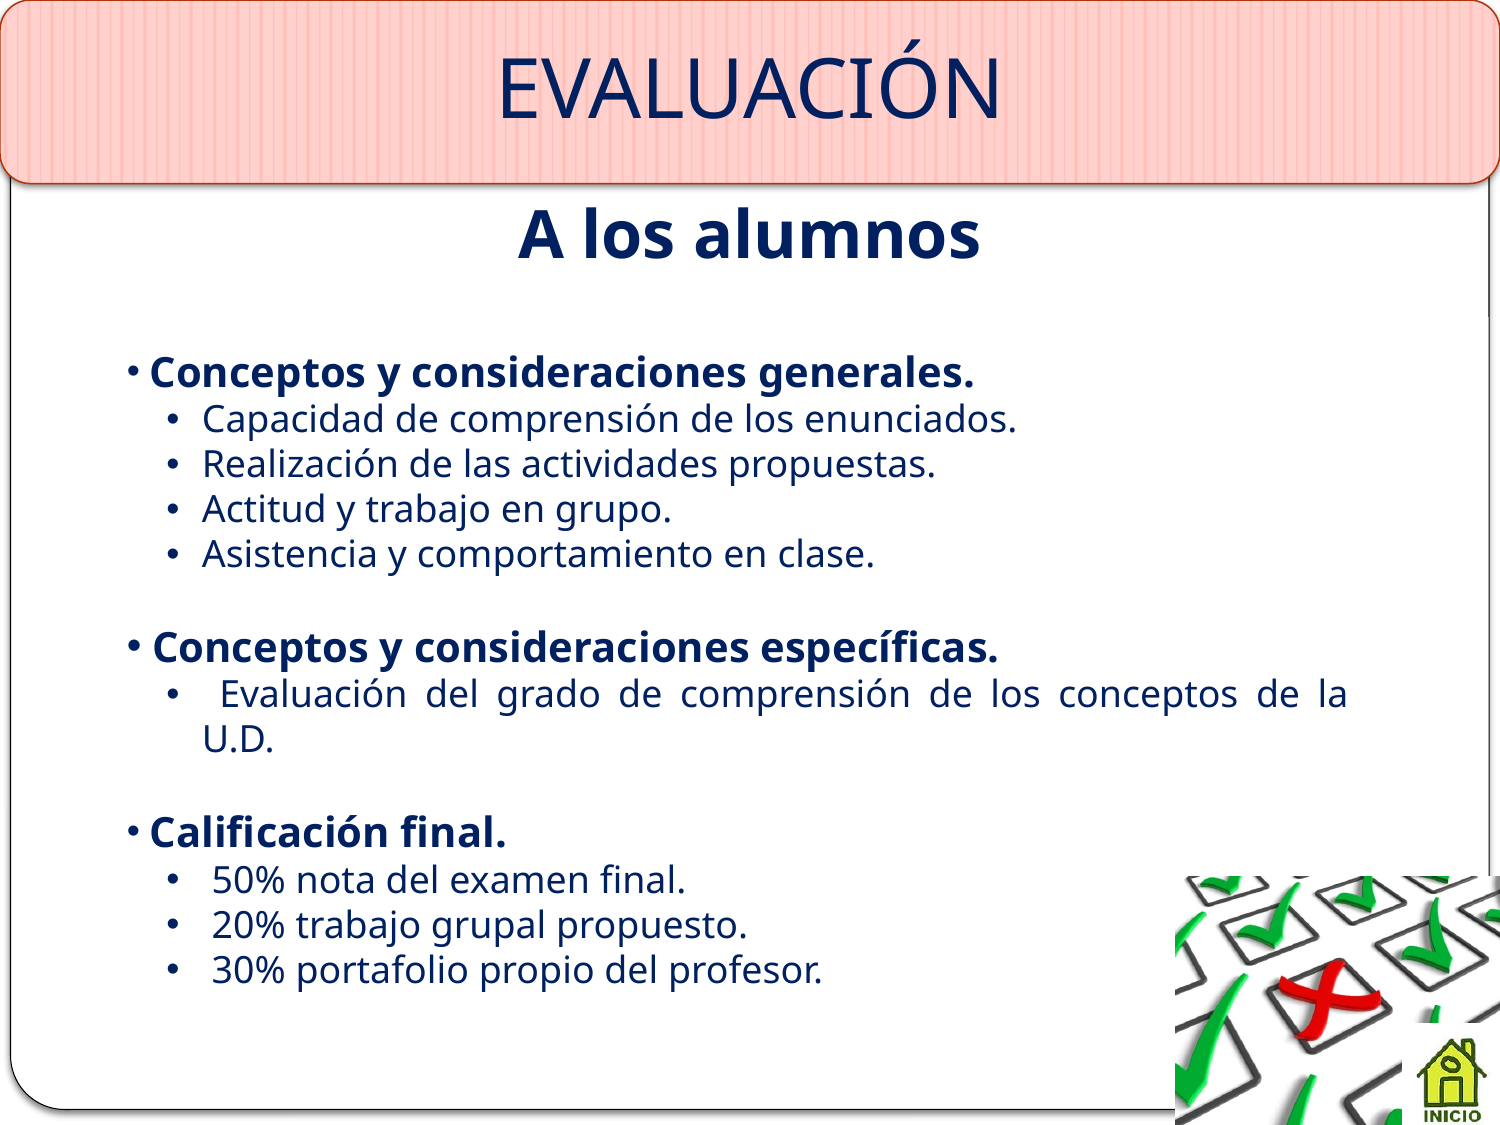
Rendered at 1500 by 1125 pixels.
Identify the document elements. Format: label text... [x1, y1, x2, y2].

text_box A los alumnos [0, 191, 1500, 280]
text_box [0, 0, 1500, 184]
text_box Conceptos y consideraciones generales. Capacidad de comprensión de los enunciados. Realización de las actividades propuestas. Actitud y trabajo en grupo. Asistencia y comportamiento en clase. Conceptos y consideraciones específicas. Evaluación del grado de comprensión de los conceptos de la U.D. Calificación final. 50% nota del examen final. 20% trabajo grupal propuesto. 30% portafolio propio del profesor. [112, 338, 1365, 998]
picture [1174, 875, 1500, 1125]
